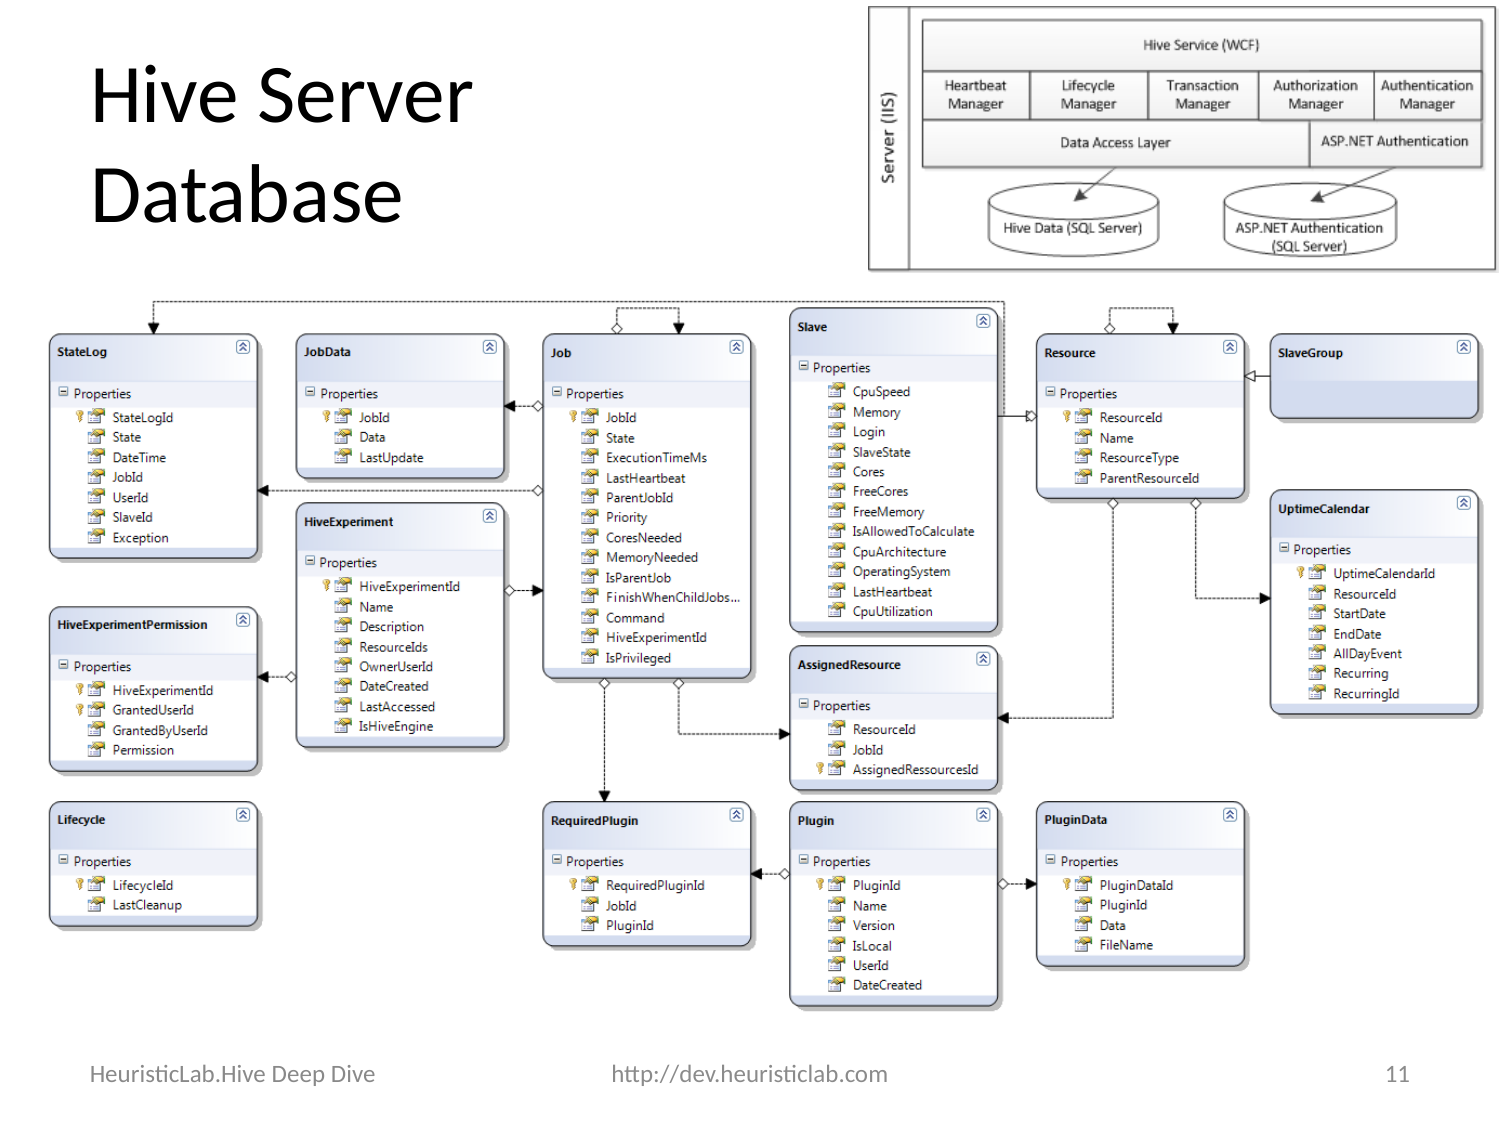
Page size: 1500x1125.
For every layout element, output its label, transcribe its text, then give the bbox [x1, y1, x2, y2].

text_box HeuristicLab.Hive Deep Dive [75, 1042, 425, 1103]
text_box http://dev.heuristiclab.com [512, 1042, 988, 1103]
title Hive Server Database [74, 44, 862, 233]
picture [867, 6, 1499, 273]
picture [29, 278, 1494, 1024]
text_box 11 [1074, 1042, 1425, 1103]
